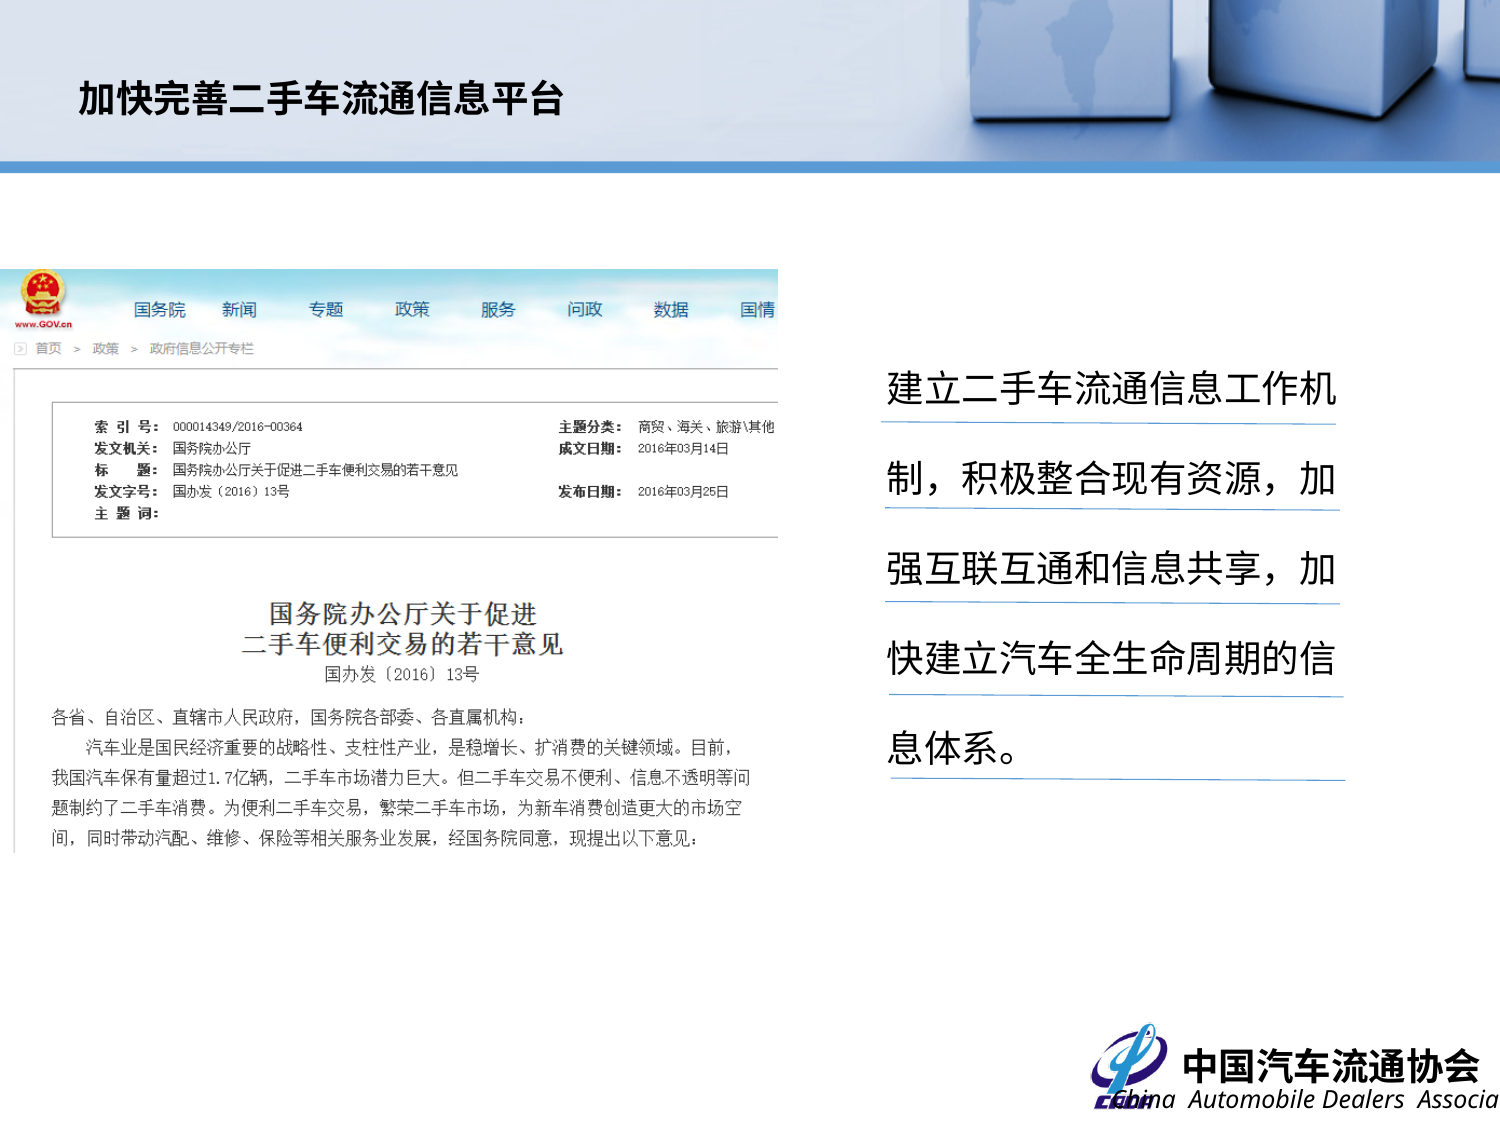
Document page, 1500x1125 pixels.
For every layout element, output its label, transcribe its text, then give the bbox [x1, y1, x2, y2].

text_box 建立二手车流通信息工作机制，积极整合现有资源，加强互联互通和信息共享，加快建立汽车全生命周期的信息体系。 [871, 312, 1372, 778]
text_box 加快完善二手车流通信息平台 [64, 58, 582, 128]
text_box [885, 507, 1340, 511]
picture [0, 269, 778, 854]
picture [0, 0, 1500, 161]
picture [1164, 1096, 1171, 1106]
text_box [881, 421, 1336, 425]
picture [1086, 1018, 1172, 1114]
